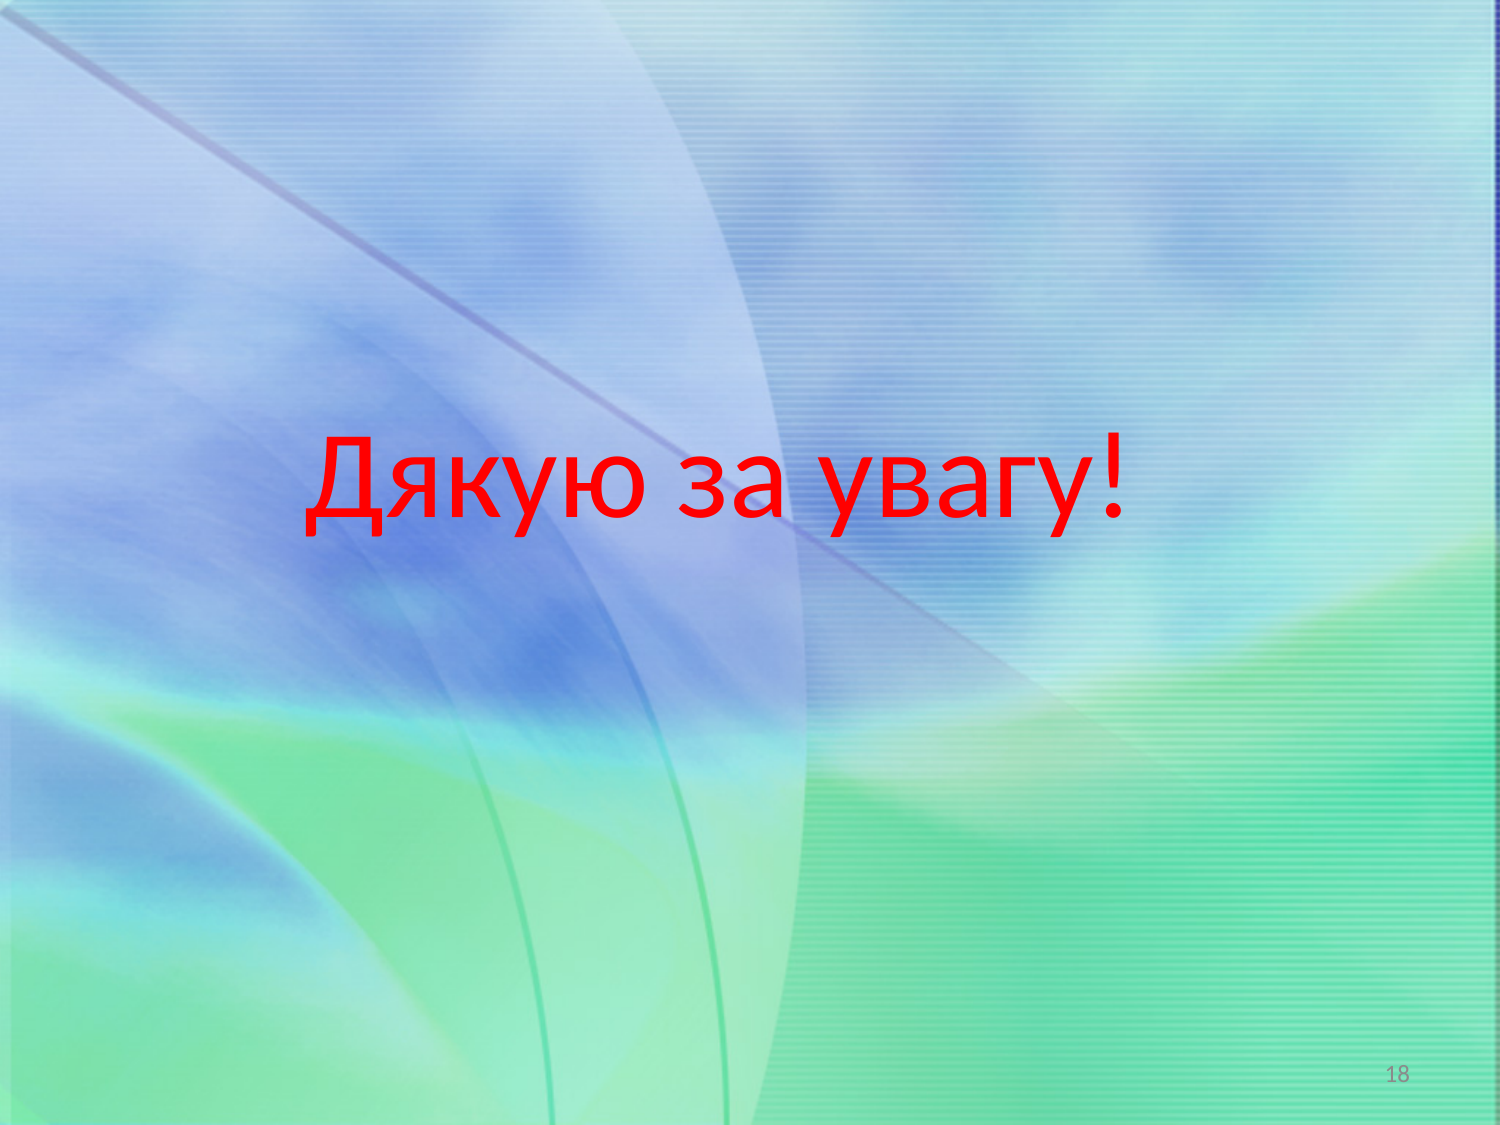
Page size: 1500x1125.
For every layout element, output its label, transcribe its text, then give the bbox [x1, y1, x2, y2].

slide_number 18 [1074, 1042, 1425, 1103]
list Дякую за увагу! [289, 385, 1213, 579]
picture [0, 0, 1500, 1125]
